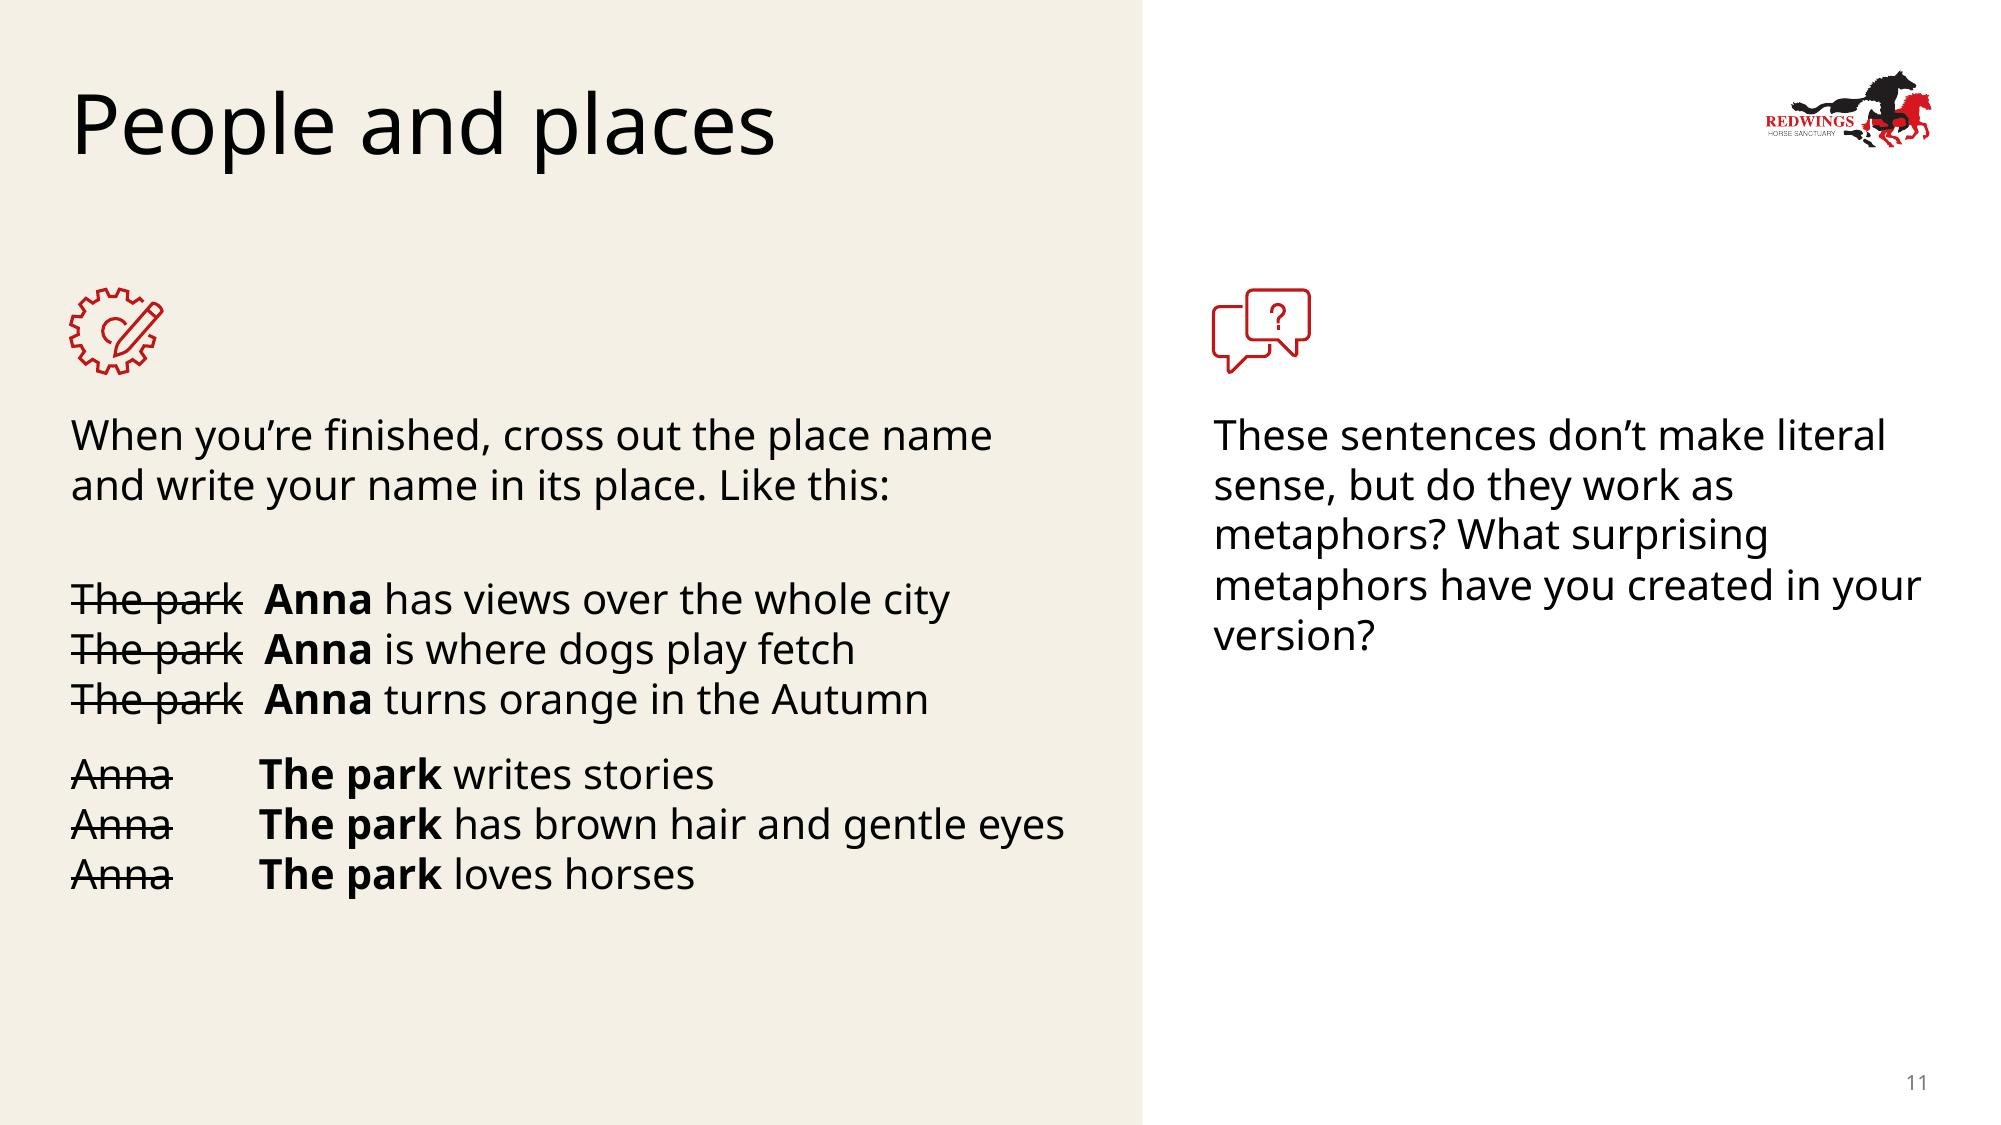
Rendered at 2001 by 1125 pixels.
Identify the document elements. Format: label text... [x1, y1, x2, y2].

text_box [0, 0, 1144, 1125]
text_box When you’re finished, cross out the place name and write your name in its place. Like this: [70, 408, 1072, 509]
text_box These sentences don’t make literal sense, but do they work as metaphors? What surprising metaphors have you created in your version? [1213, 408, 1929, 659]
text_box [70, 288, 163, 374]
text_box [1212, 289, 1310, 373]
text_box The park Anna has views over the whole city The park Anna is where dogs play fetch The park Anna turns orange in the Autumn Anna The park writes stories Anna The park has brown hair and gentle eyes Anna The park loves horses [70, 572, 1072, 898]
title People and places [70, 70, 1695, 210]
slide_number 11 [1801, 1071, 1930, 1097]
picture [1758, 68, 1938, 149]
